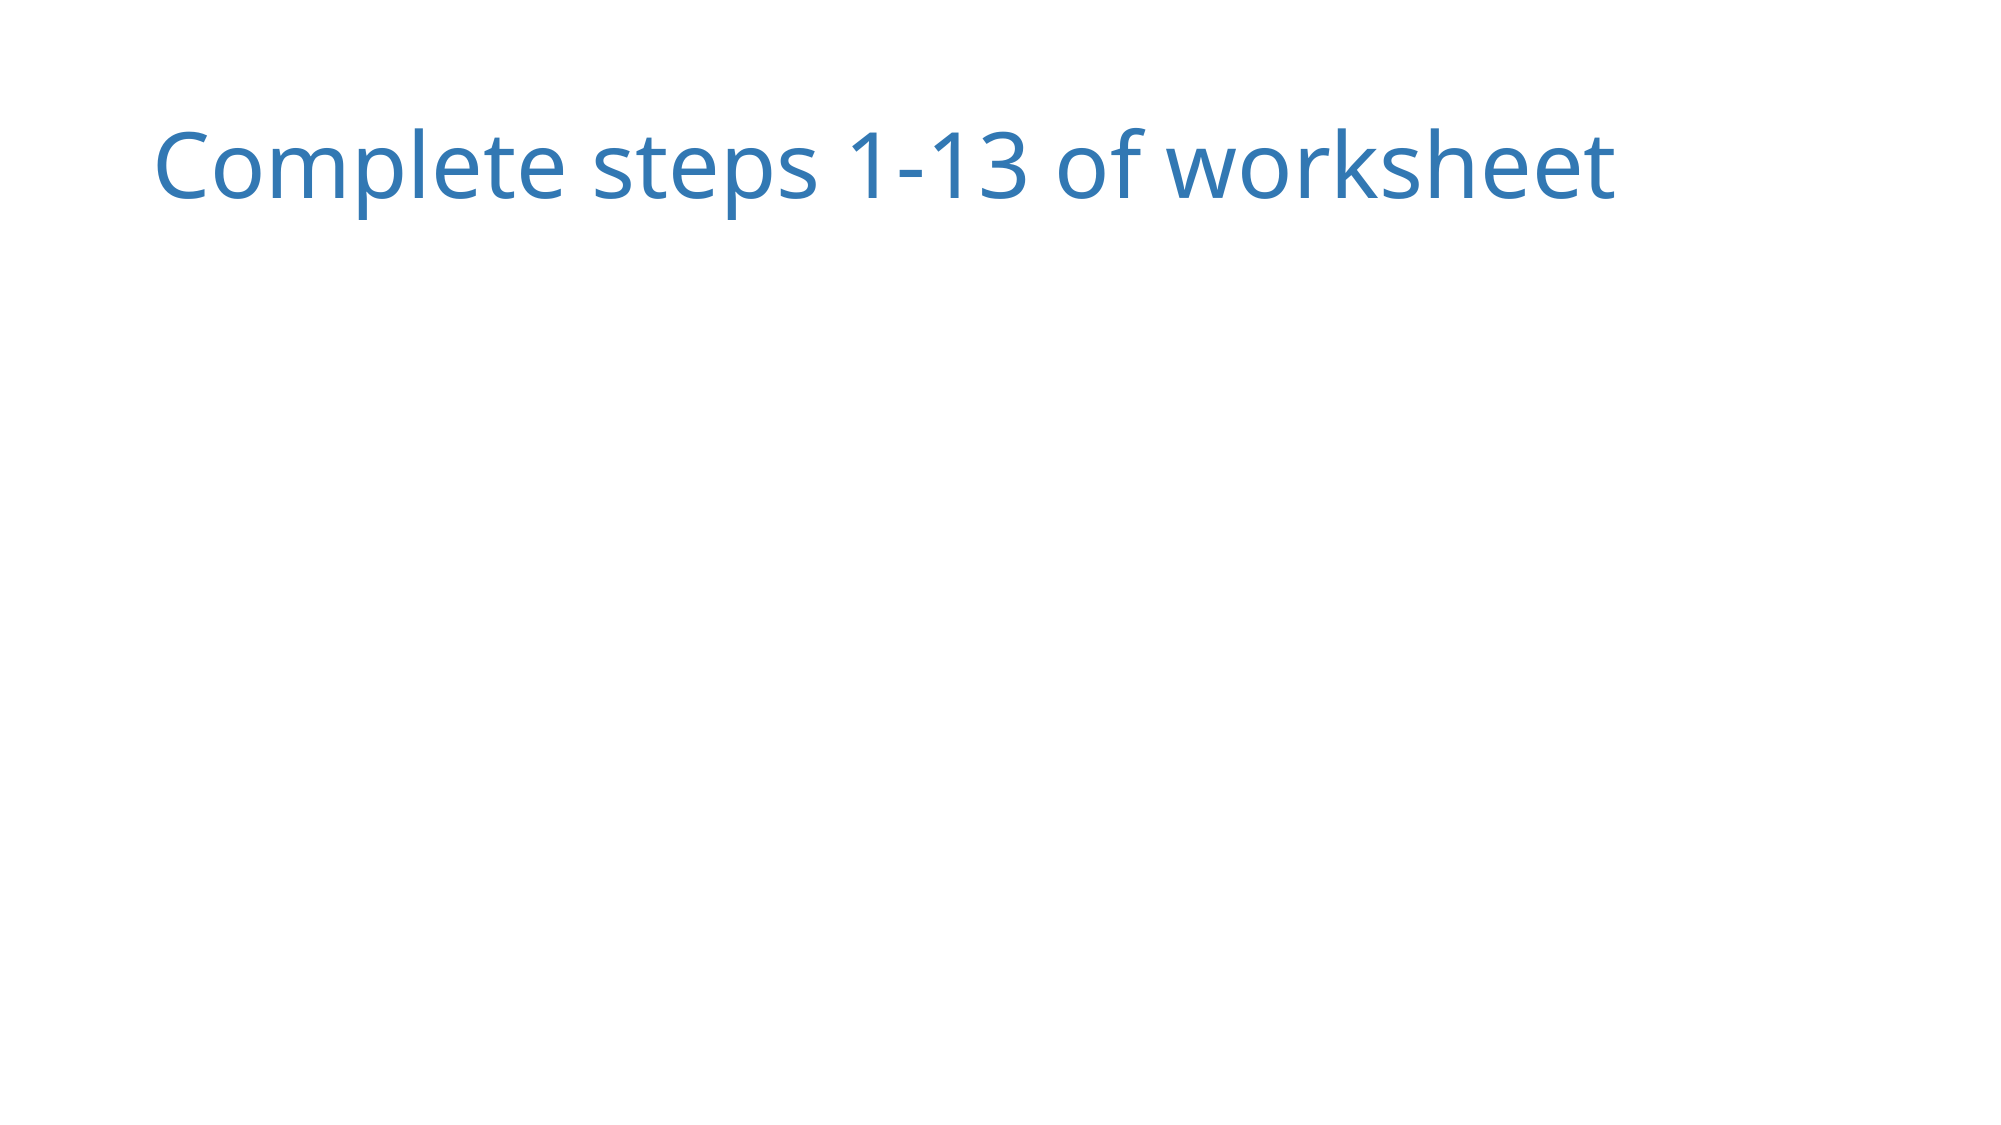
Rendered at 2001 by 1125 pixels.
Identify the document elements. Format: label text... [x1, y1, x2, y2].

title Complete steps 1-13 of worksheet [137, 59, 1863, 278]
